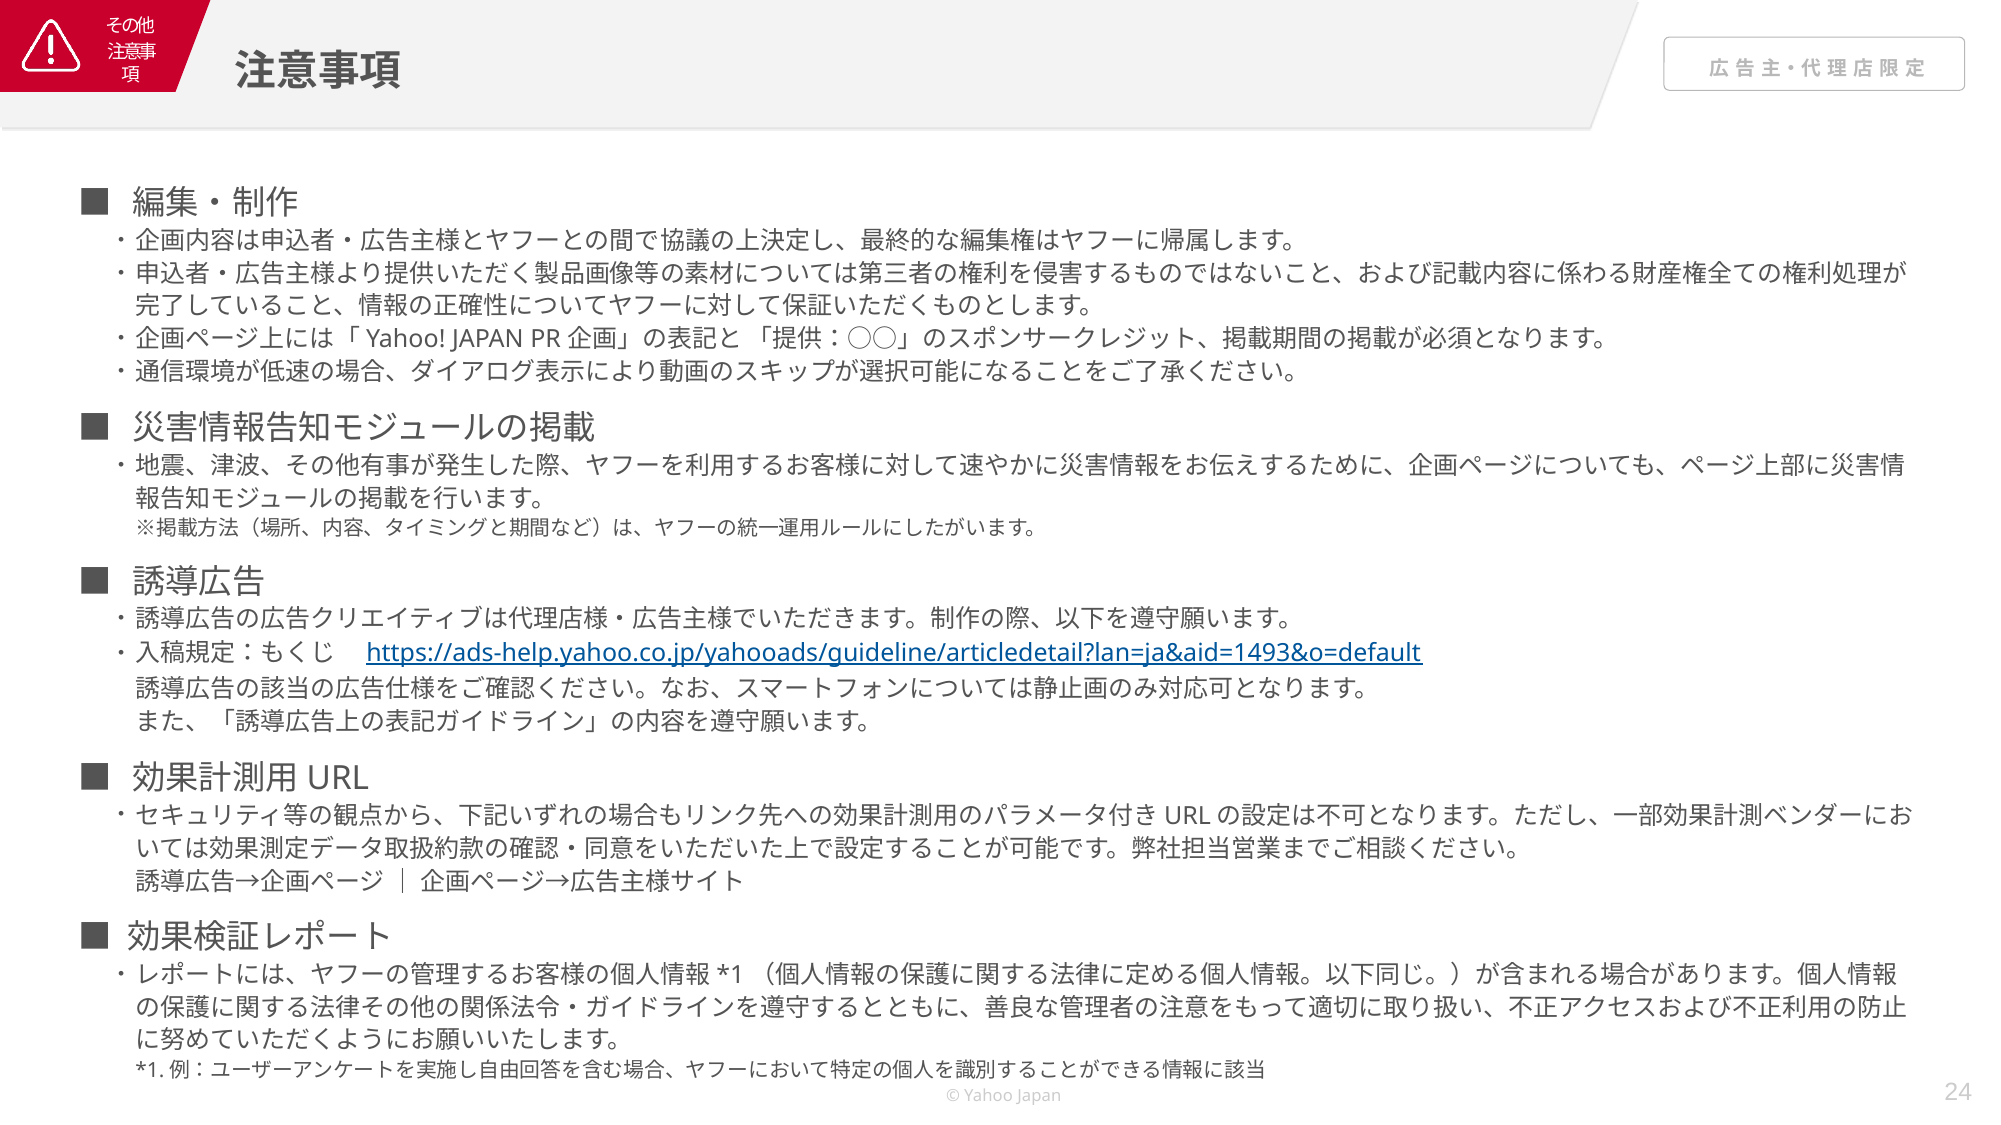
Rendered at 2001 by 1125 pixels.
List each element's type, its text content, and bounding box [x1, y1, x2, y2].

picture [16, 12, 84, 80]
list 注意事項 [234, 41, 1570, 97]
text_box ■ 編集・制作 企画内容は申込者・広告主様とヤフーとの間で協議の上決定し、最終的な編集権はヤフーに帰属します。 申込者・広告主様より提供いただく製品画像等の素材については第三者の権利を侵害するものではないこと、および記載内容に係わる財産権全ての権利処理が完了していること、情報の正確性についてヤフーに対して保証いただくものとします。 企画ページ上には「Yahoo! JAPAN PR企画」の表記と 「提供：○○」のスポンサークレジット、掲載期間の掲載が必須となります。 通信環境が低速の場合、ダイアログ表示により動画のスキップが選択可能になることをご了承ください。 ■ 災害情報告知モジュールの掲載 地震、津波、その他有事が発生した際、ヤフーを利用するお客様に対して速やかに災害情報をお伝えするために、企画ページについても、ページ上部に災害情報告知モジュールの掲載を行います。 ※掲載方法（場所、内容、タイミングと期間など）は、ヤフーの統一運用ルールにしたがいます。 ■ 誘導広告 誘導広告の広告クリエイティブは代理店様・広告主様でいただきます。制作の際、以下を遵守願います。 入稿規定：もくじ https://ads-help.yahoo.co.jp/yahooads/guideline/articledetail?lan=ja&aid=1493&o=default 誘導広告の該当の広告仕様をご確認ください。なお、スマートフォンについては静止画のみ対応可となります。 また、「誘導広告上の表記ガイドライン」の内容を遵守願います。 ■ 効果計測用URL セキュリティ等の観点から、下記いずれの場合もリンク先への効果計測用のパラメータ付きURLの設定は不可となります。ただし、一部効果計測ベンダーにおいては効果測定データ取扱約款の確認・同意をいただいた上で設定することが可能です。弊社担当営業までご相談ください。 誘導広告→企画ページ ｜ 企画ページ→広告主様サイト ■ 効果検証レポート レポートには、ヤフーの管理するお客様の個人情報*1（個人情報の保護に関する法律に定める個人情報。以下同じ。）が含まれる場合があります。個人情報の保護に関する法律その他の関係法令・ガイドラインを遵守するとともに、善良な管理者の注意をもって適切に取り扱い、不正アクセスおよび不正利用の防止に努めていただくようにお願いいたします。 *1.例：ユーザーアンケートを実施し自由回答を含む場合、ヤフーにおいて特定の個人を識別することができる情報に該当 [78, 177, 1922, 1082]
list その他 注意事項 [98, 12, 170, 81]
